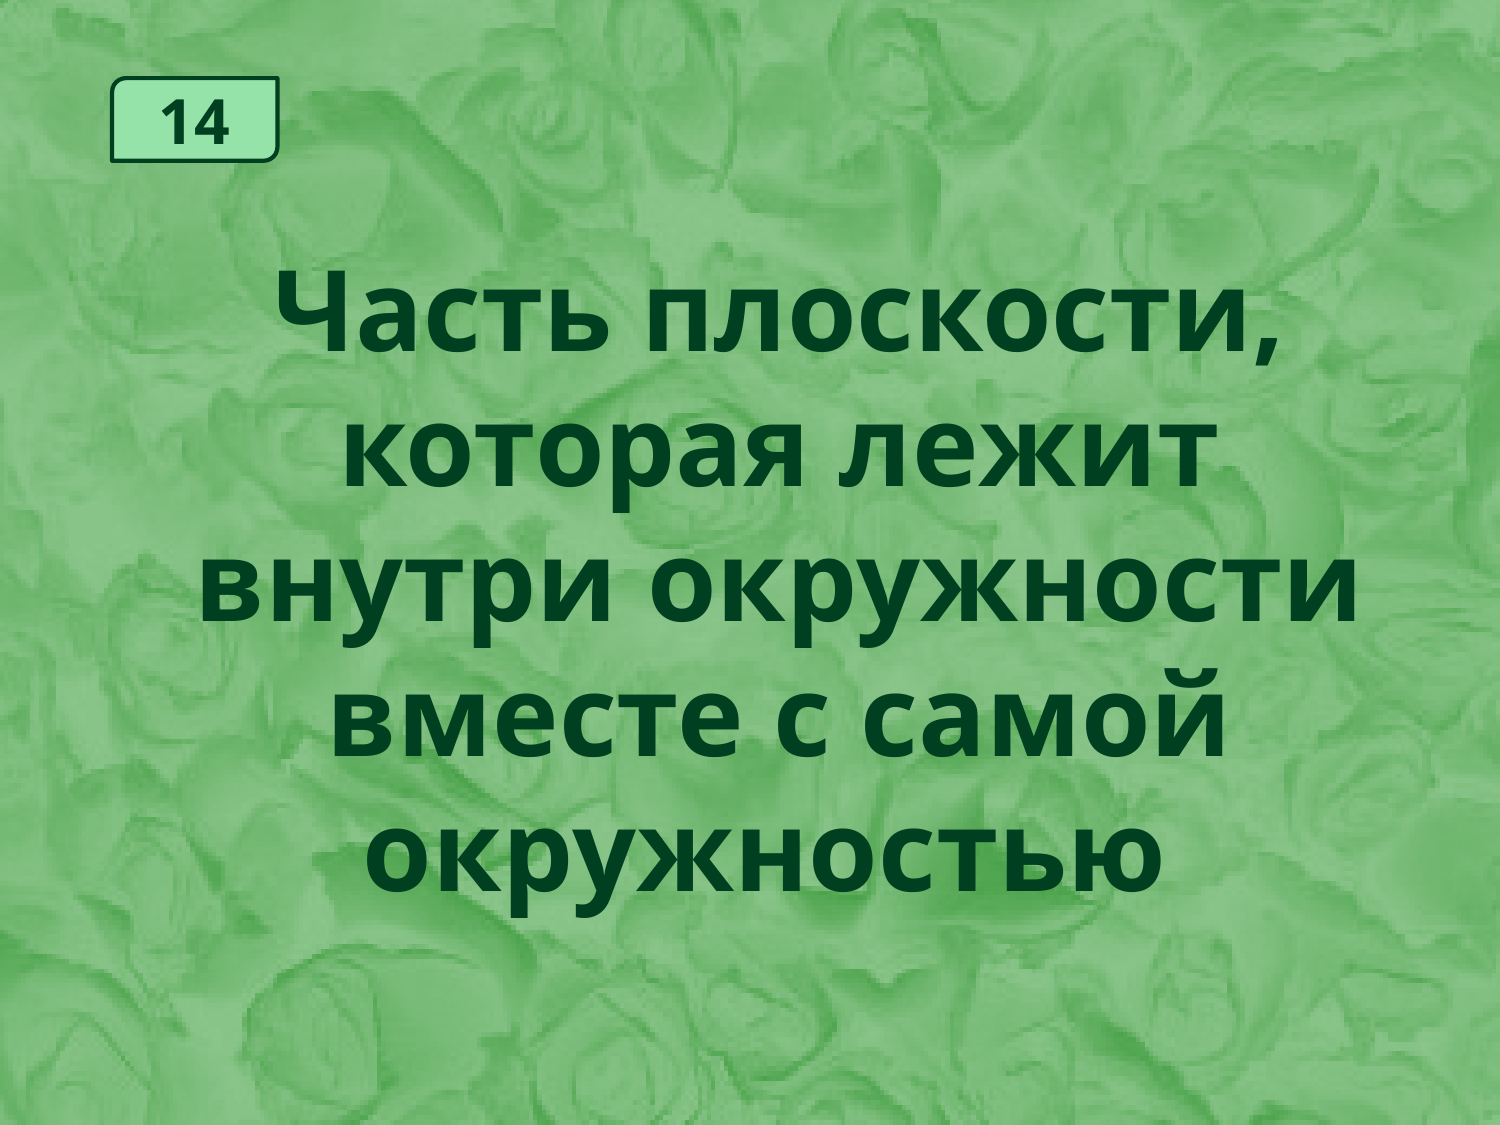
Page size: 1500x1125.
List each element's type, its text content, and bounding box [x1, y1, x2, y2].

text_box 14 [109, 76, 280, 163]
text_box Часть плоскости, которая лежит внутри окружности вместе с самой окружностью [135, 231, 1424, 922]
